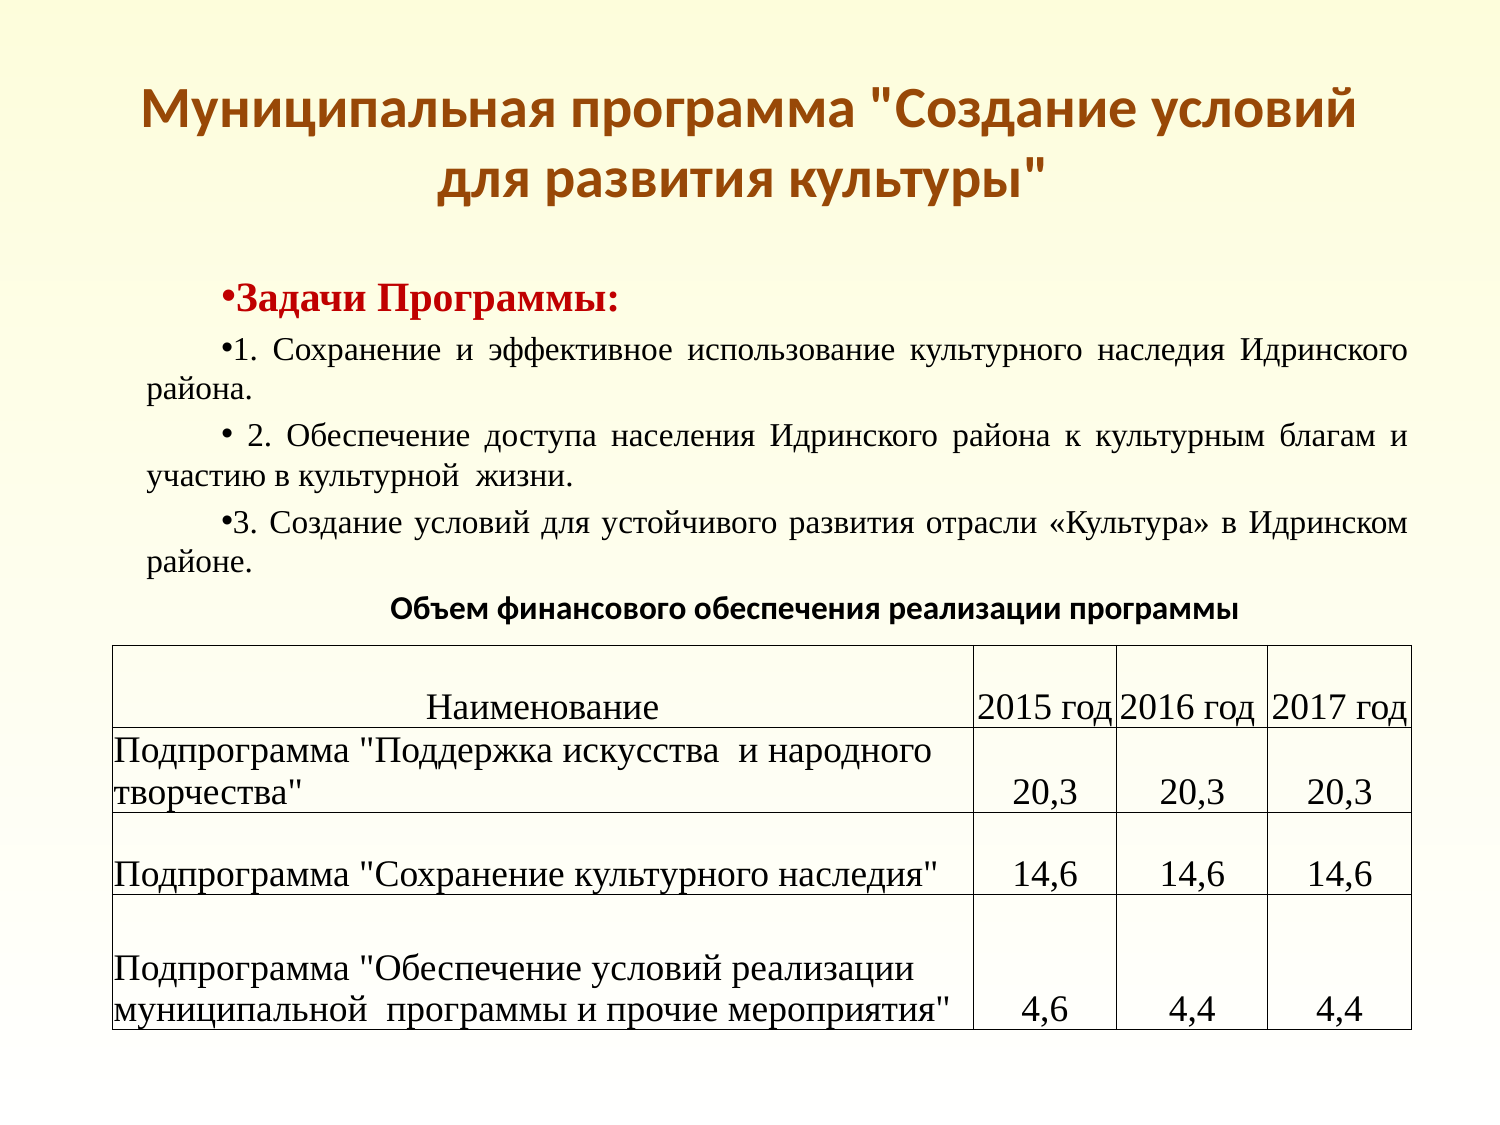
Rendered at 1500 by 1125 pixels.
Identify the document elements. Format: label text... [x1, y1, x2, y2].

table_cell Подпрограмма "Сохранение культурного наследия" [113, 813, 973, 894]
table_header Наименование [113, 646, 973, 727]
title Муниципальная программа "Создание условий для развития культуры" [74, 44, 1426, 233]
table_cell 20,3 [1268, 728, 1411, 812]
table_cell 4,4 [1268, 895, 1411, 1029]
table_cell 14,6 [974, 813, 1116, 894]
table_header 2015 год [974, 646, 1116, 727]
table_header 2017 год [1268, 646, 1411, 727]
table_cell Подпрограмма "Поддержка искусства и народного творчества" [113, 728, 973, 812]
table_cell 14,6 [1268, 813, 1411, 894]
table_cell 20,3 [1117, 728, 1267, 812]
table_cell 20,3 [974, 728, 1116, 812]
table_header 2016 год [1117, 646, 1267, 727]
table_cell Подпрограмма "Обеспечение условий реализации муниципальной программы и прочие мероприятия" [113, 895, 973, 1029]
table_cell 14,6 [1117, 813, 1267, 894]
table_cell 4,6 [974, 895, 1116, 1029]
table_cell 4,4 [1117, 895, 1267, 1029]
list Задачи Программы: 1. Сохранение и эффективное использование культурного наследия Идринского района. 2. Обеспечение доступа населения Идринского района к культурным благам и участию в культурной жизни. 3. Создание условий для устойчивого развития отрасли «Культура» в Идринском районе. Объем финансового обеспечения реализации программы [74, 262, 1426, 1095]
